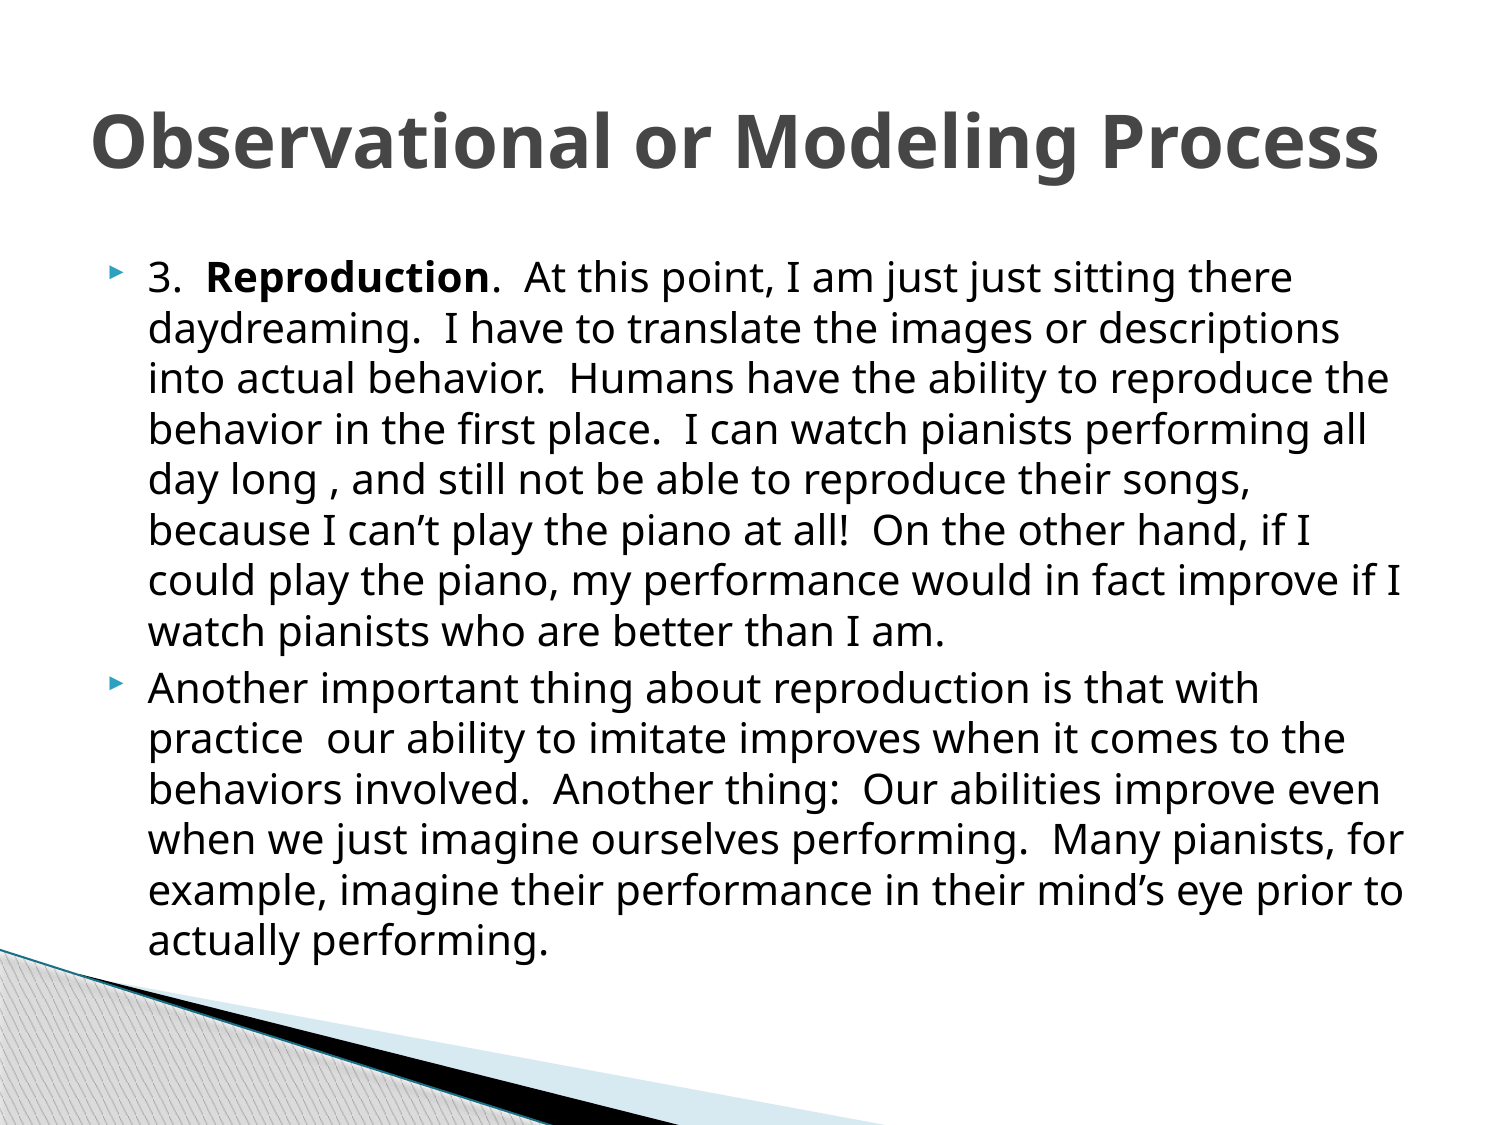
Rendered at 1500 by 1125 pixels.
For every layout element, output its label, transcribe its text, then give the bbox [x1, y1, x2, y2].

title Observational or Modeling Process [75, 45, 1425, 233]
list 3. Reproduction. At this point, I am just just sitting there daydreaming. I have to translate the images or descriptions into actual behavior. Humans have the ability to reproduce the behavior in the first place. I can watch pianists performing all day long , and still not be able to reproduce their songs, because I can’t play the piano at all! On the other hand, if I could play the piano, my performance would in fact improve if I watch pianists who are better than I am. Another important thing about reproduction is that with practice our ability to imitate improves when it comes to the behaviors involved. Another thing: Our abilities improve even when we just imagine ourselves performing. Many pianists, for example, imagine their performance in their mind’s eye prior to actually performing. [75, 243, 1425, 986]
